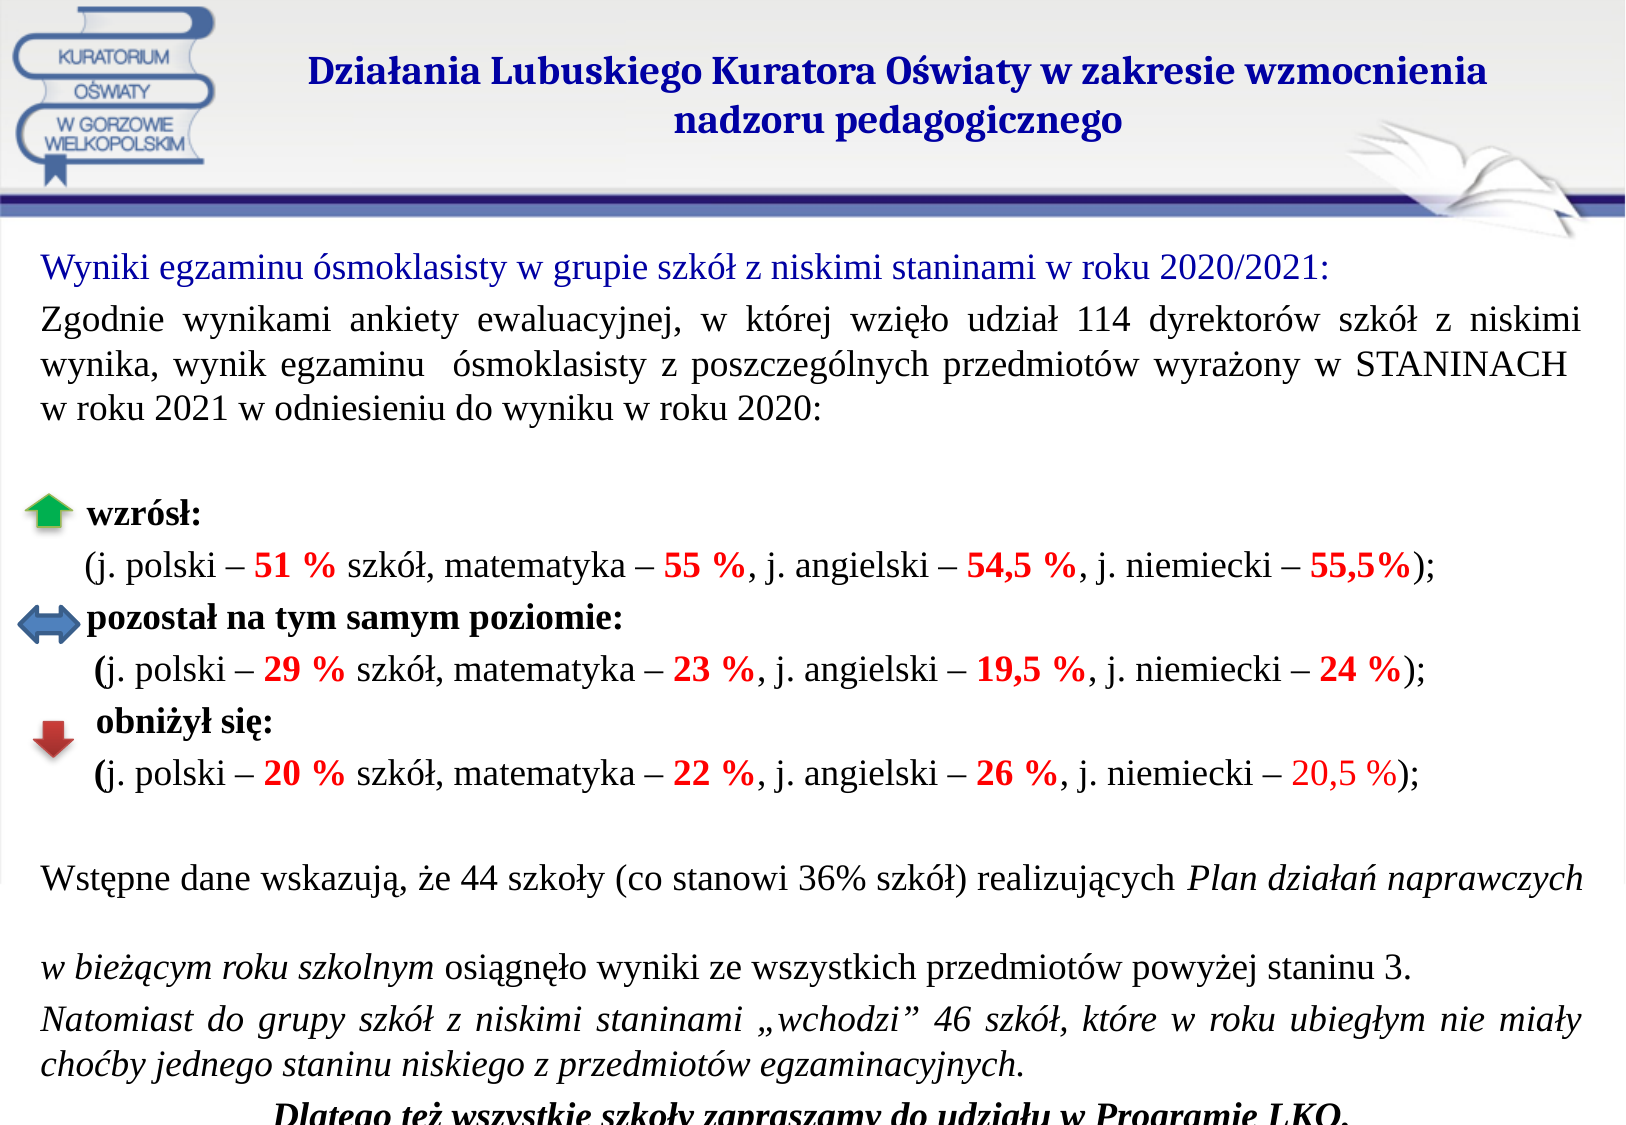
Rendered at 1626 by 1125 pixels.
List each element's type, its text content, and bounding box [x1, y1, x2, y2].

text_box [32, 720, 75, 758]
picture [0, 0, 1626, 1125]
text_box [24, 493, 74, 528]
list Wyniki egzaminu ósmoklasisty w grupie szkół z niskimi staninami w roku 2020/2021: Zgodnie wynikami ankiety ewaluacyjnej, w której wzięło udział 114 dyrektorów szkół z niskimi wynika, wynik egzaminu ósmoklasisty z poszczególnych przedmiotów wyrażony w STANINACH w roku 2021 w odniesieniu do wyniku w roku 2020: wzrósł: (j. polski – 51 % szkół, matematyka – 55 %, j. angielski – 54,5 %, j. niemiecki – 55,5%); pozostał na tym samym poziomie: (j. polski – 29 % szkół, matematyka – 23 %, j. angielski – 19,5 %, j. niemiecki – 24 %); obniżył się: (j. polski – 20 % szkół, matematyka – 22 %, j. angielski – 26 %, j. niemiecki – 20,5 %); Wstępne dane wskazują, że 44 szkoły (co stanowi 36% szkół) realizujących Plan działań naprawczych w bieżącym roku szkolnym osiągnęło wyniki ze wszystkich przedmiotów powyżej staninu 3. Natomiast do grupy szkół z niskimi staninami „wchodzi” 46 szkół, które w roku ubiegłym nie miały choćby jednego staninu niskiego z przedmiotów egzaminacyjnych. Dlatego też wszystkie szkoły zapraszamy do udziału w Programie LKO. [25, 234, 1600, 938]
title Działania Lubuskiego Kuratora Oświaty w zakresie wzmocnienia nadzoru pedagogicznego [257, 30, 1540, 155]
text_box [17, 604, 81, 645]
